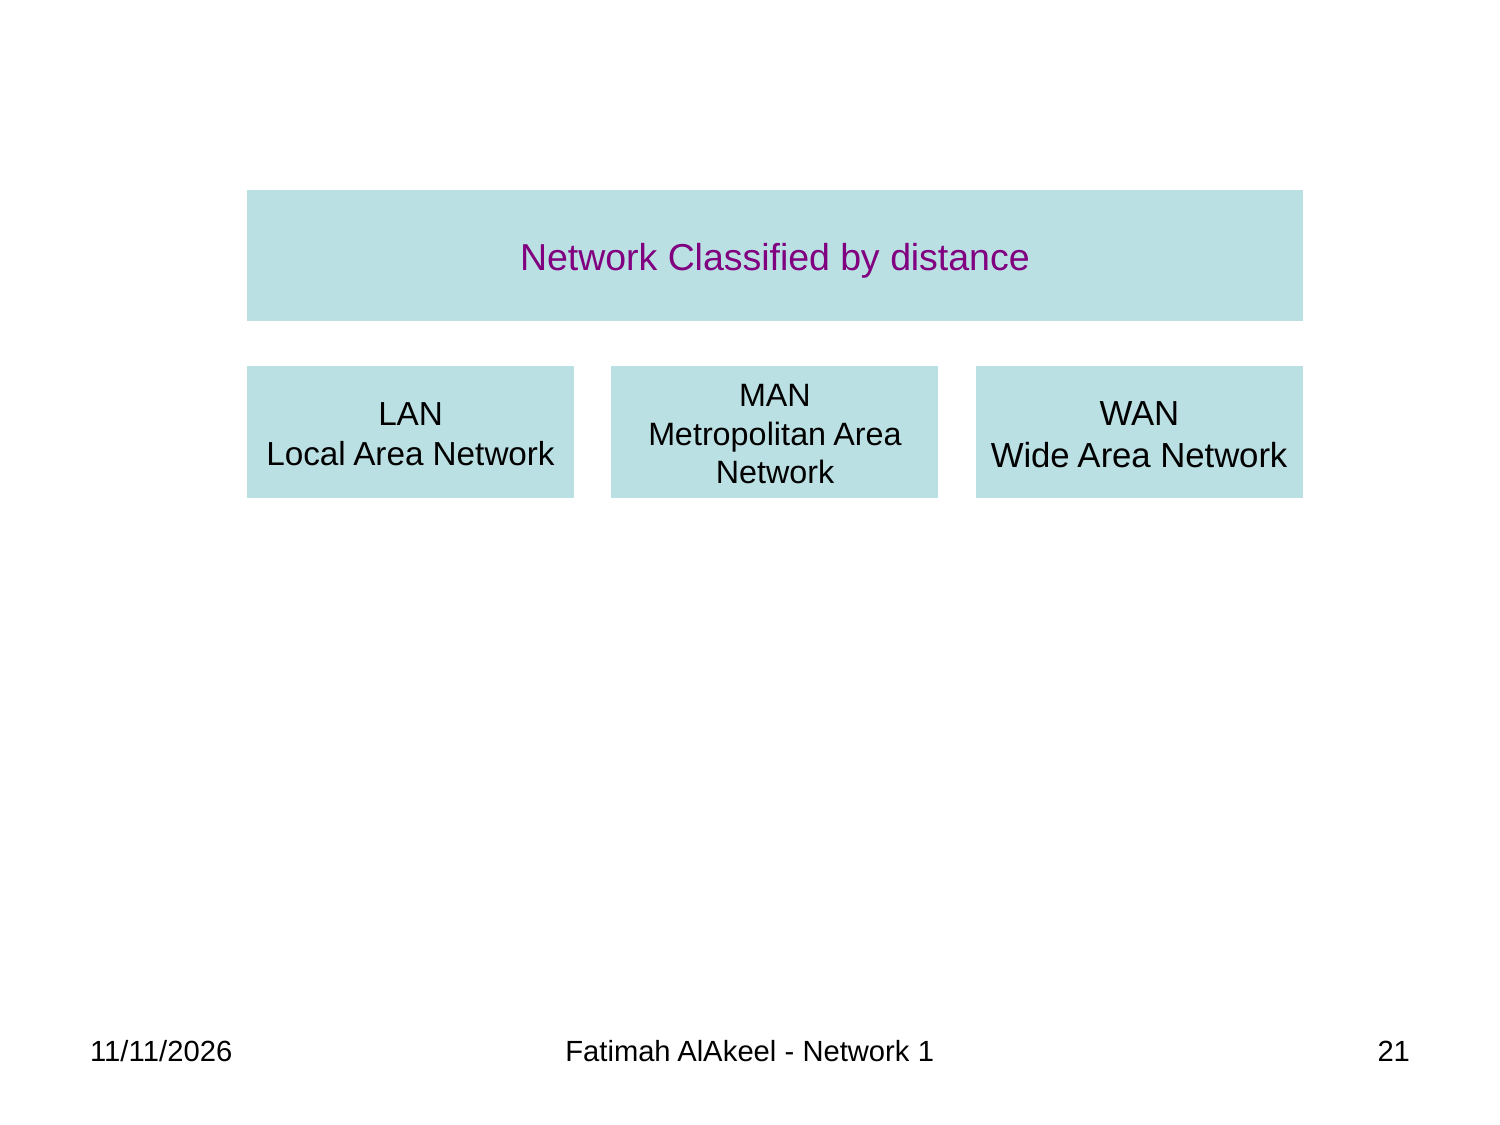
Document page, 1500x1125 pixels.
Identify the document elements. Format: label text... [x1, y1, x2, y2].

slide_number 21 [1074, 1041, 1426, 1103]
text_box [112, 187, 1438, 1032]
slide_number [74, 1024, 426, 1103]
footer Fatimah AlAkeel - Network 1 [512, 1041, 988, 1103]
